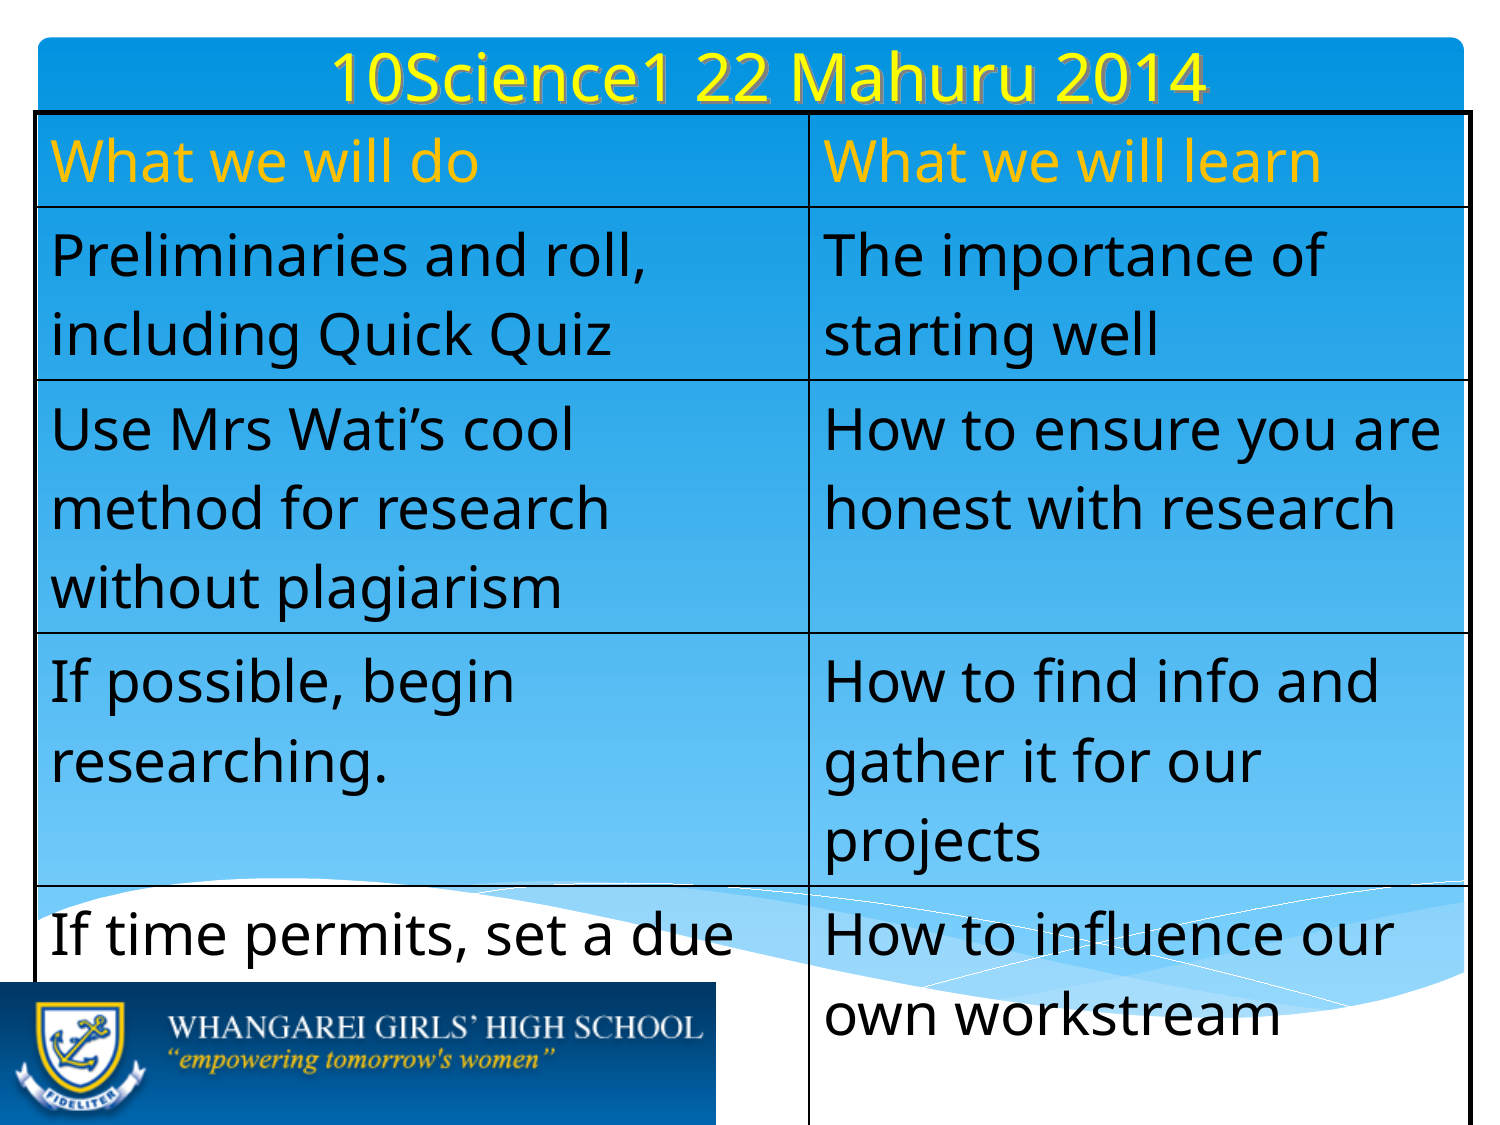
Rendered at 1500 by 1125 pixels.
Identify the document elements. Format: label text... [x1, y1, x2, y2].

table_cell How to ensure you are honest with research [810, 381, 1468, 632]
picture [0, 982, 716, 1125]
table_cell Preliminaries and roll, including Quick Quiz [37, 208, 808, 379]
table_header What we will do [37, 115, 808, 206]
text_box 10Science1 22 Mahuru 2014 [162, 24, 1375, 110]
table_cell If time permits, set a due date for the research projects [37, 887, 808, 1125]
table_cell How to find info and gather it for our projects [810, 634, 1468, 885]
table_cell If possible, begin researching. [37, 634, 808, 885]
table_cell How to influence our own workstream [810, 887, 1468, 1125]
table_cell Use Mrs Wati’s cool method for research without plagiarism [37, 381, 808, 632]
table_cell The importance of starting well [810, 208, 1468, 379]
table_header What we will learn [810, 115, 1468, 206]
